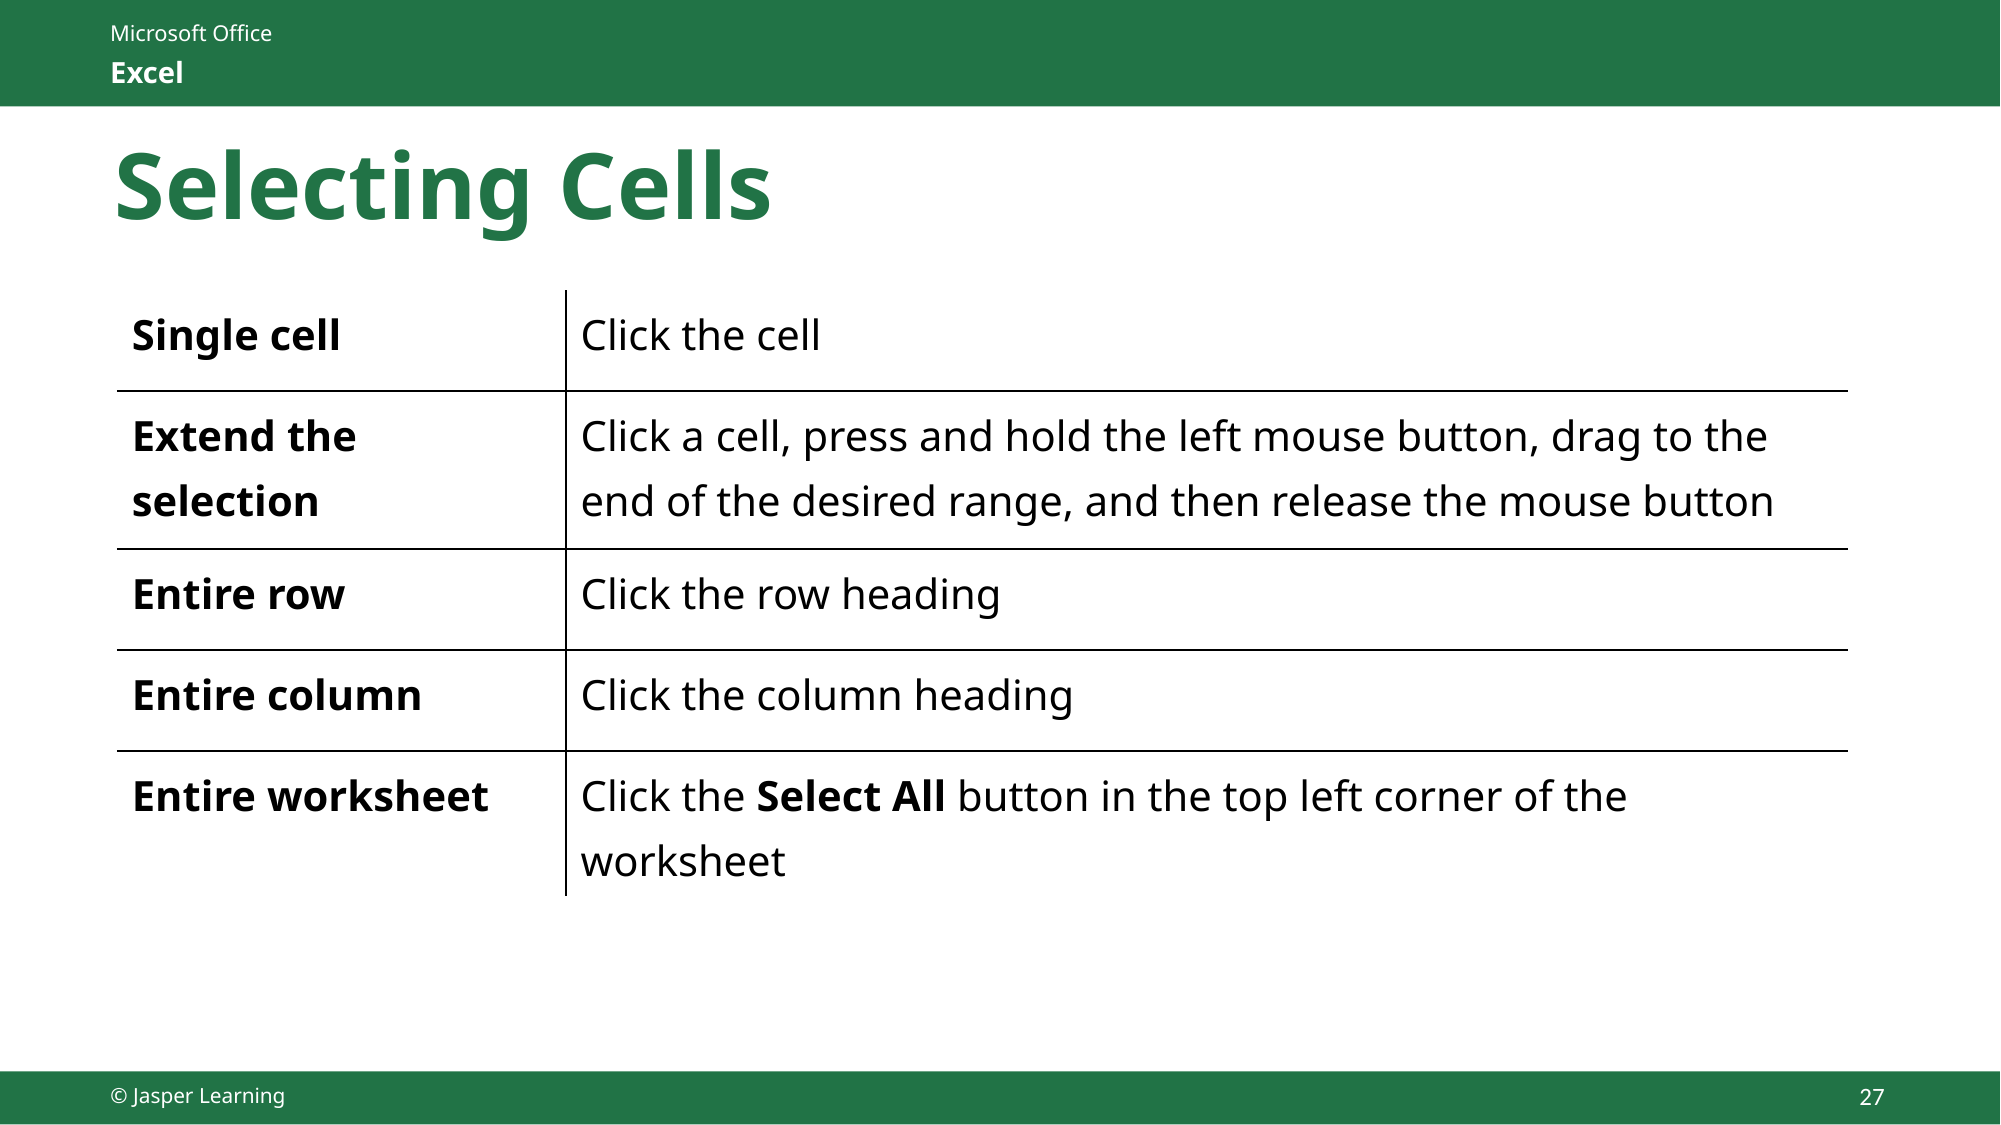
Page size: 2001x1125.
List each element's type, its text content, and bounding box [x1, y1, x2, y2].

table_cell Click a cell, press and hold the left mouse button, drag to the end of the desired range, and then release the mouse button [567, 392, 1848, 548]
table_cell Click the column heading [567, 651, 1848, 750]
table_cell Entire column [117, 651, 565, 750]
table_cell Extend the selection [117, 392, 565, 548]
table_header Click the cell [567, 290, 1848, 390]
slide_number 27 [1433, 1065, 1900, 1125]
table_header Single cell [117, 290, 565, 390]
table_cell Click the Select All button in the top left corner of the worksheet [567, 752, 1848, 896]
footer © Jasper Learning [95, 1065, 729, 1125]
table_cell Entire row [117, 550, 565, 649]
table_cell Entire worksheet [117, 752, 565, 896]
table_cell Click the row heading [567, 550, 1848, 649]
title Selecting Cells [99, 118, 1866, 248]
